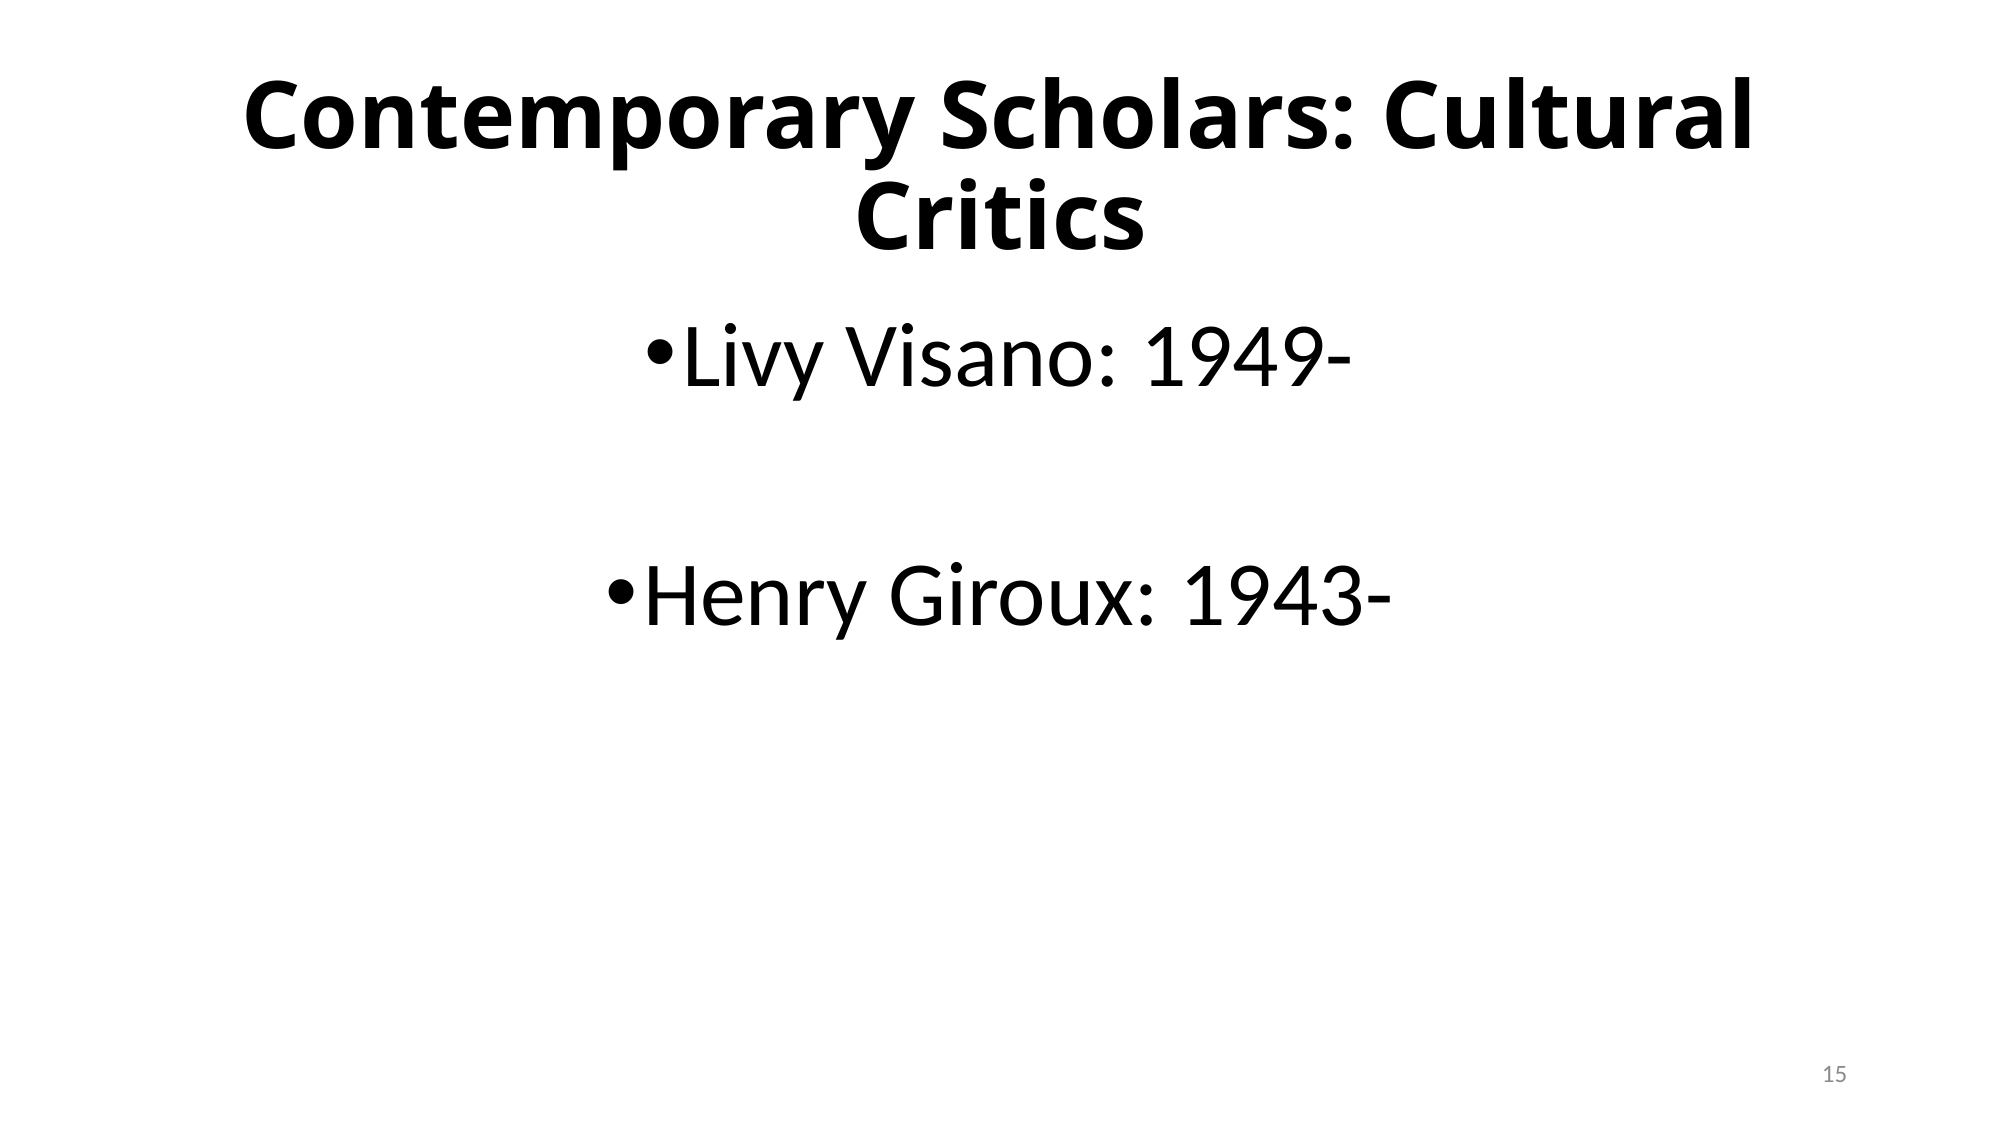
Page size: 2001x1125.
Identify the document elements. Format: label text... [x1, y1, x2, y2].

slide_number 15 [1412, 1042, 1863, 1103]
list Livy Visano: 1949- Henry Giroux: 1943- [137, 299, 1863, 1014]
title Contemporary Scholars: Cultural Critics [137, 59, 1863, 278]
